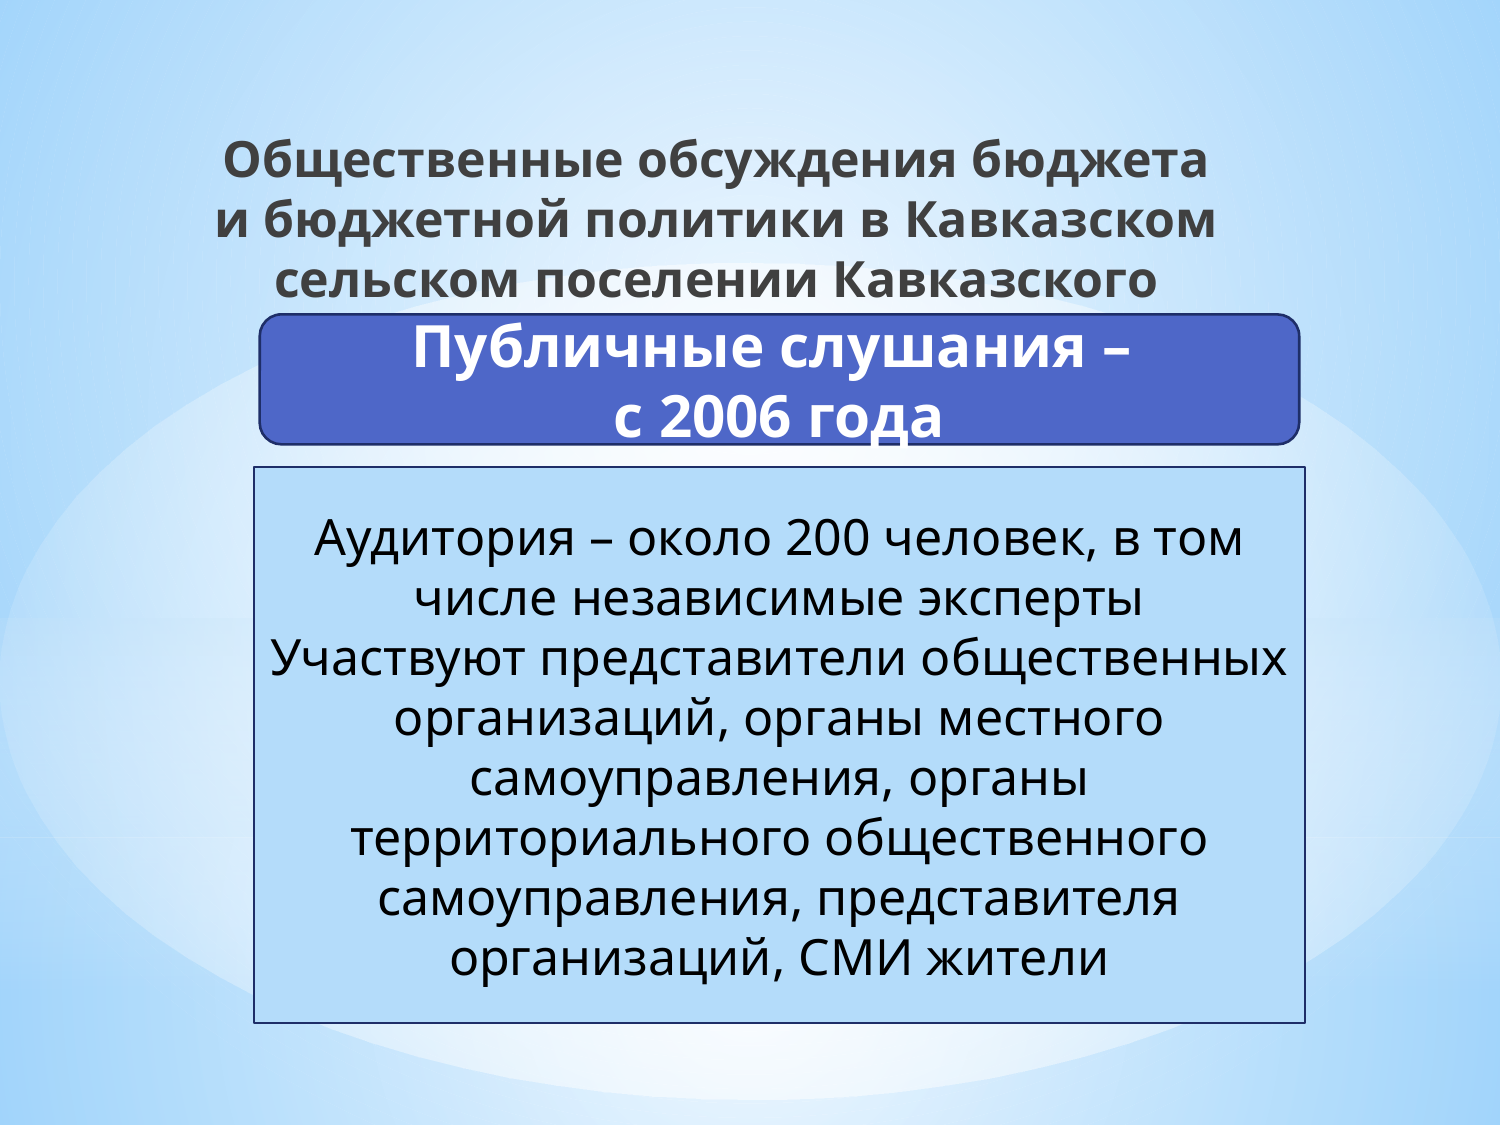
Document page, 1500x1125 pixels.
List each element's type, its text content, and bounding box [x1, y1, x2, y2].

text_box Аудитория – около 200 человек, в том числе независимые эксперты Участвуют представители общественных организаций, органы местного самоуправления, органы территориального общественного самоуправления, представителя организаций, СМИ жители [253, 466, 1306, 1024]
text_box Публичные слушания – с 2006 года [258, 313, 1301, 446]
list Общественные обсуждения бюджета и бюджетной политики в Кавказском сельском поселении Кавказского района [187, 120, 1238, 690]
